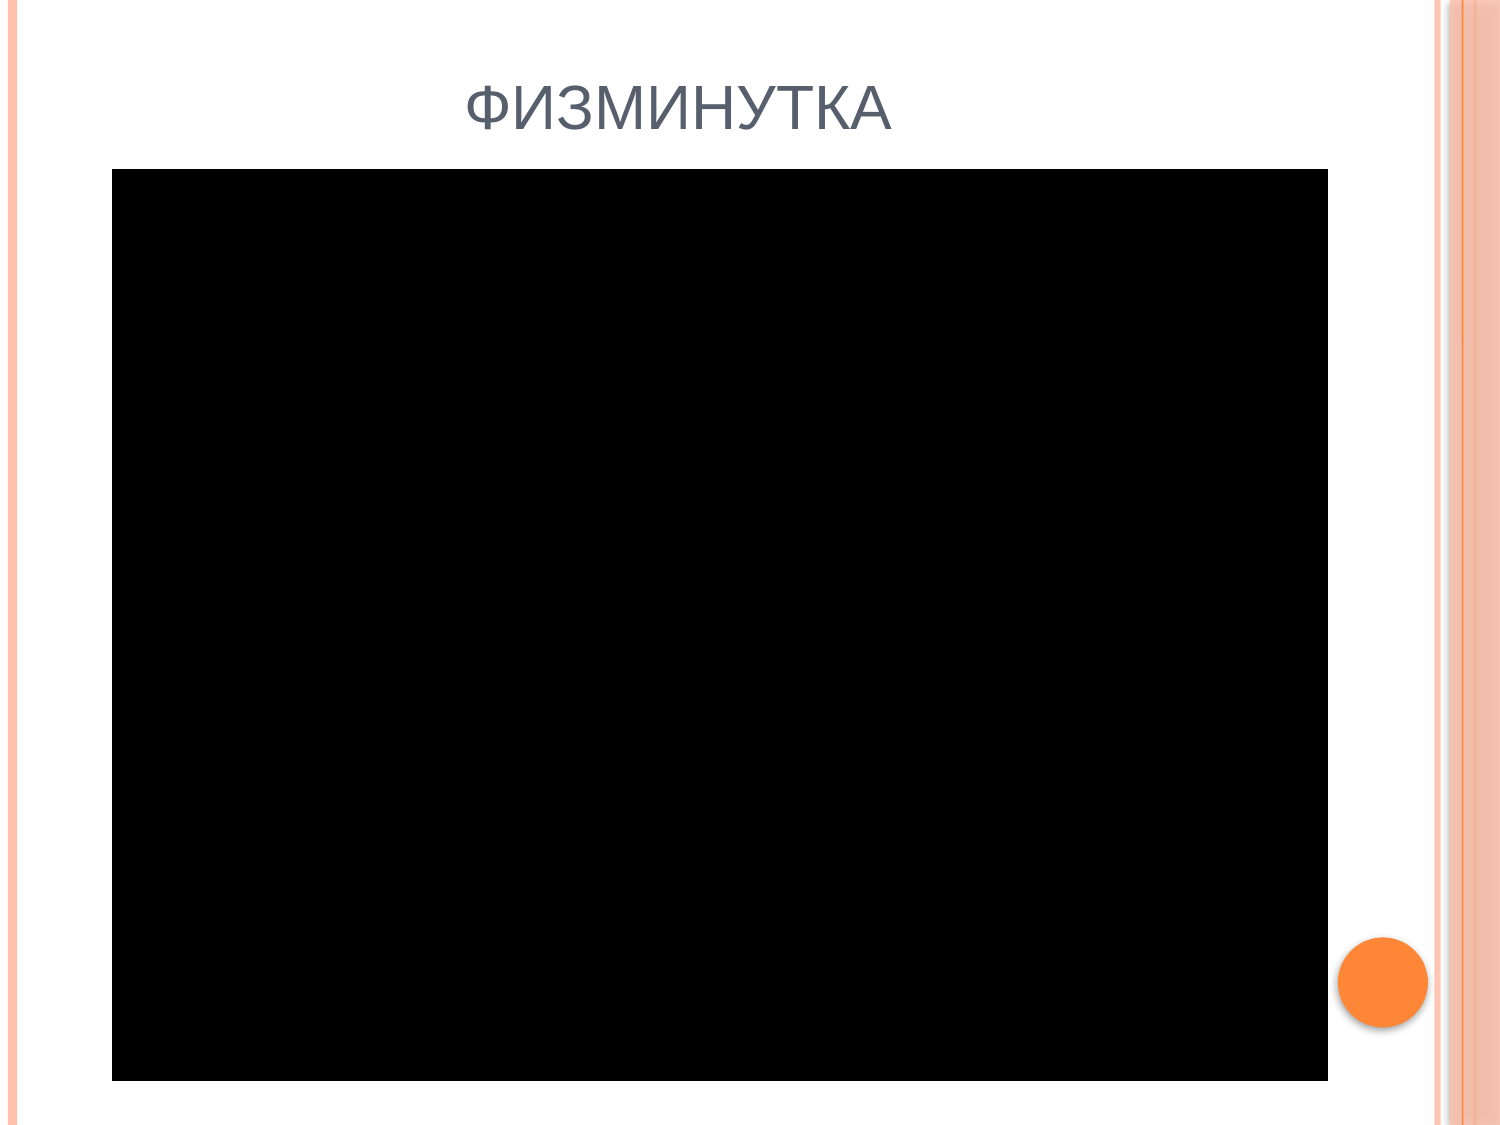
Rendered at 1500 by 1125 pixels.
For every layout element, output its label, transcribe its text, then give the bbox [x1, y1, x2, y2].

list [111, 168, 1330, 1082]
title Физминутка [75, 45, 1300, 149]
